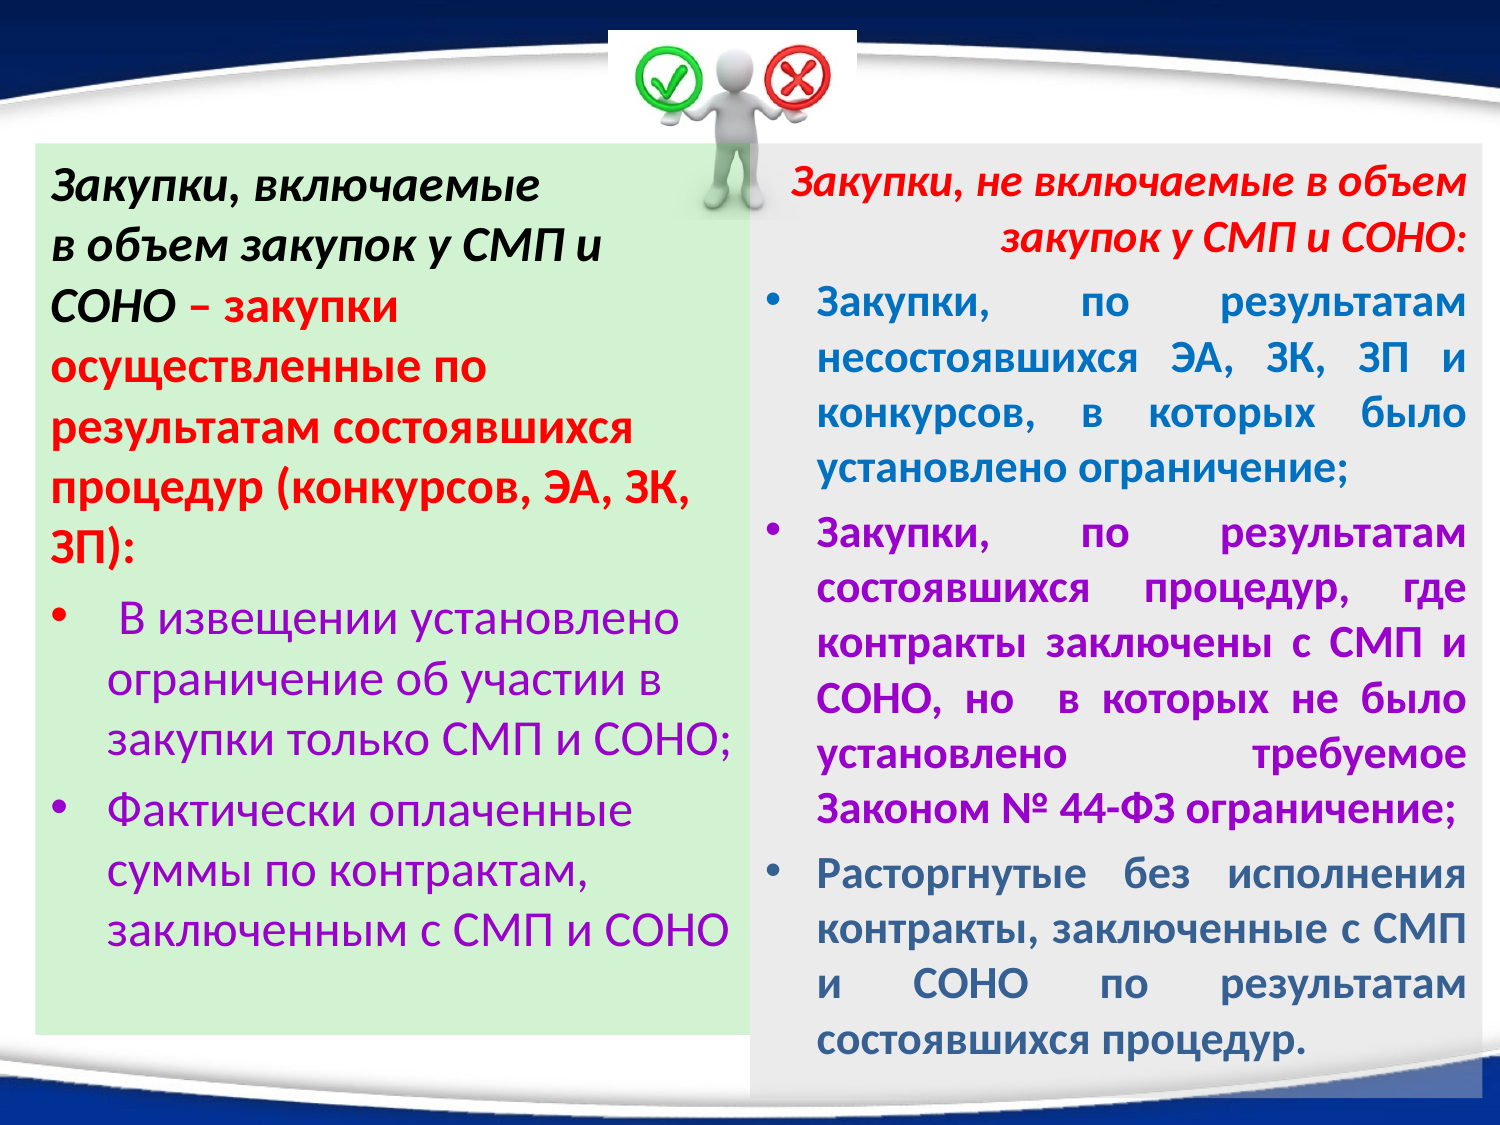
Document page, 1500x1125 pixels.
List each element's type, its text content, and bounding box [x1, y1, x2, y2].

list Закупки, не включаемые в объем закупок у СМП и СОНО: Закупки, по результатам несостоявшихся ЭА, ЗК, ЗП и конкурсов, в которых было установлено ограничение; Закупки, по результатам состоявшихся процедур, где контракты заключены с СМП и СОНО, но в которых не было установлено требуемое Законом № 44-ФЗ ограничение; Расторгнутые без исполнения контракты, заключенные с СМП и СОНО по результатам состоявшихся процедур. [750, 143, 1483, 1099]
list Закупки, включаемые в объем закупок у СМП и СОНО – закупки осуществленные по результатам состоявшихся процедур (конкурсов, ЭА, ЗК, ЗП): В извещении установлено ограничение об участии в закупки только СМП и СОНО; Фактически оплаченные суммы по контрактам, заключенным с СМП и СОНО [35, 143, 750, 1035]
picture [0, 0, 1500, 1125]
